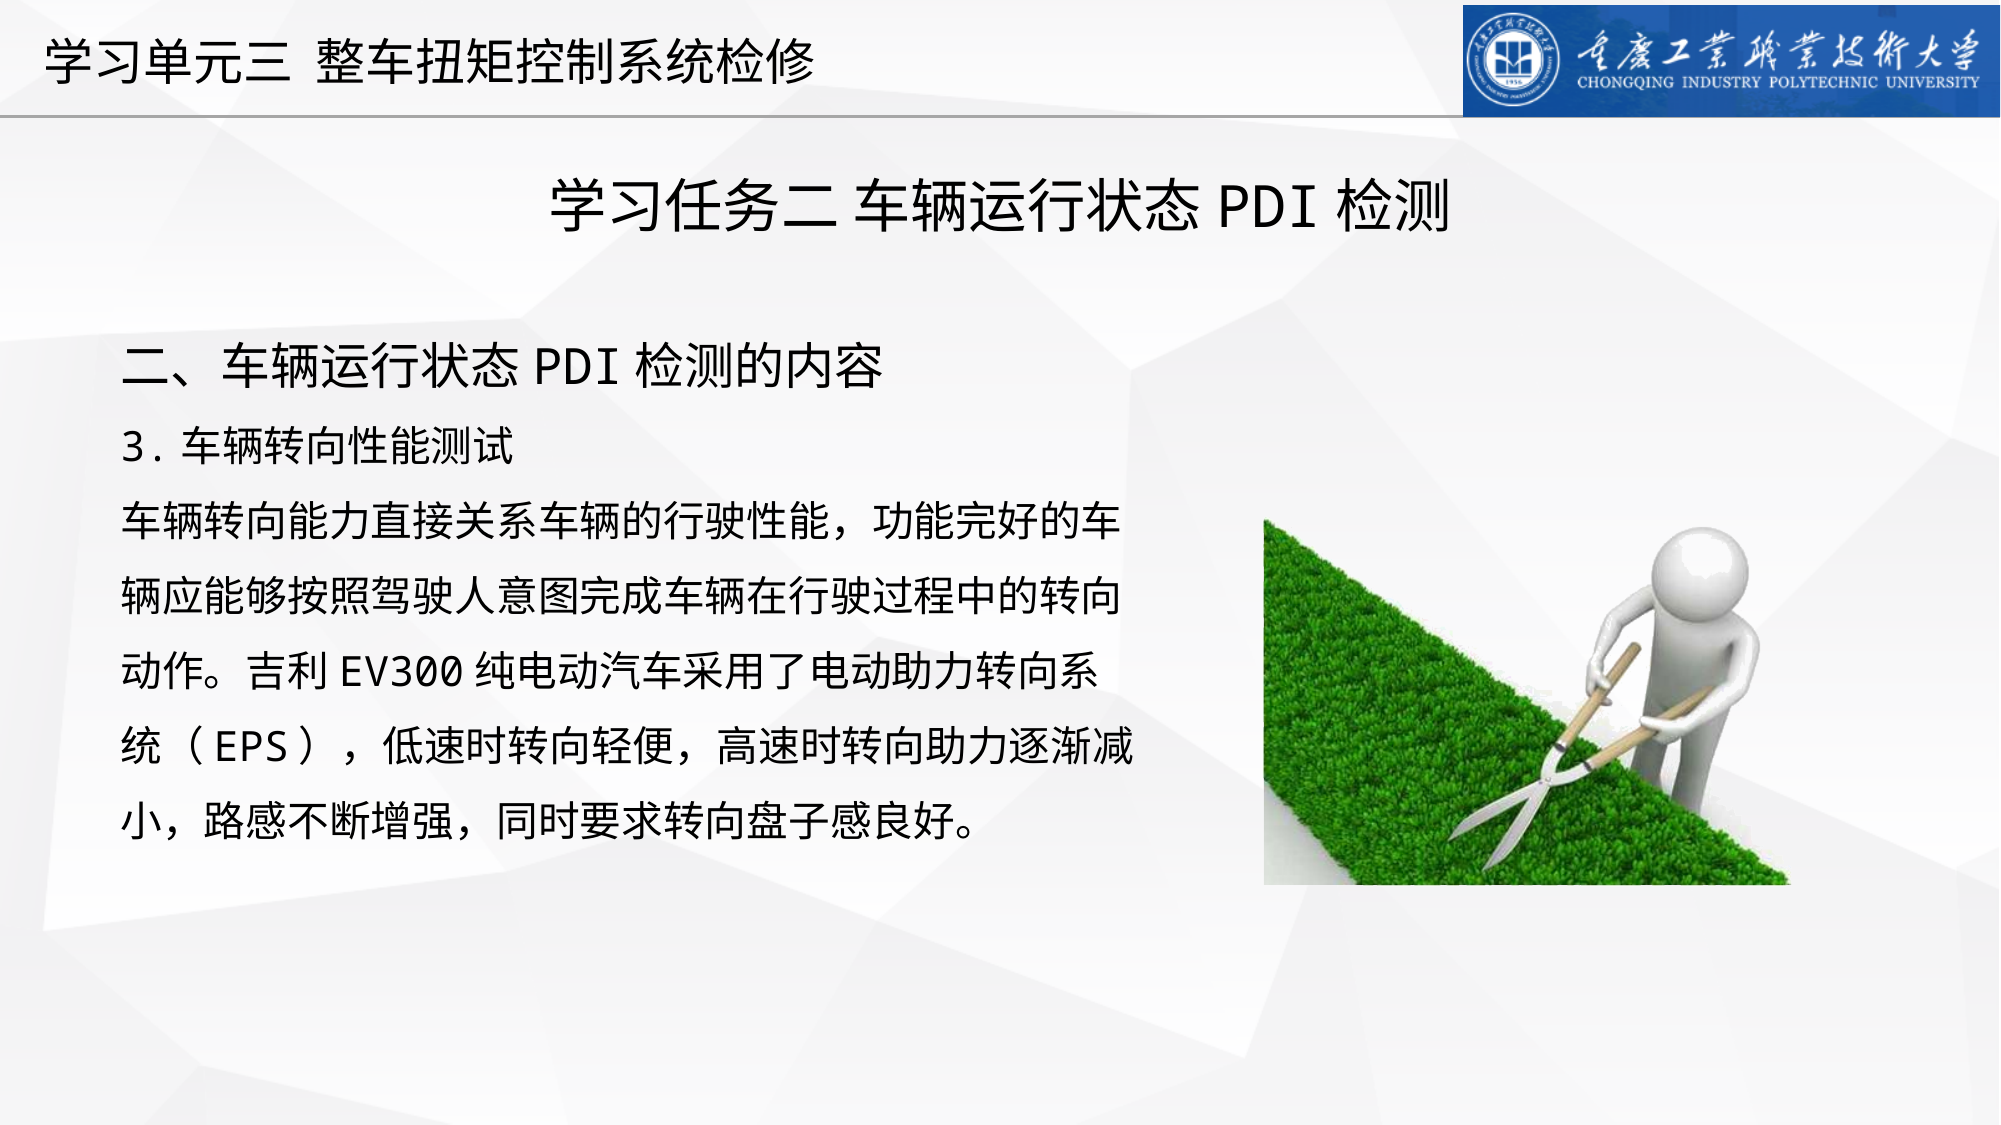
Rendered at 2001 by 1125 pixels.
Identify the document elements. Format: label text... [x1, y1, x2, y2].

text_box 学习任务二 车辆运行状态PDI检测 [433, 161, 1567, 247]
picture [0, 118, 1999, 1125]
text_box 二、车辆运行状态PDI检测的内容 3.车辆转向性能测试 车辆转向能力直接关系车辆的行驶性能，功能完好的车辆应能够按照驾驶人意图完成车辆在行驶过程中的转向动作。吉利EV300纯电动汽车采用了电动助力转向系统（EPS），低速时转向轻便，高速时转向助力逐渐减小，路感不断增强，同时要求转向盘子感良好。 [105, 297, 1156, 852]
picture [0, 0, 2001, 117]
